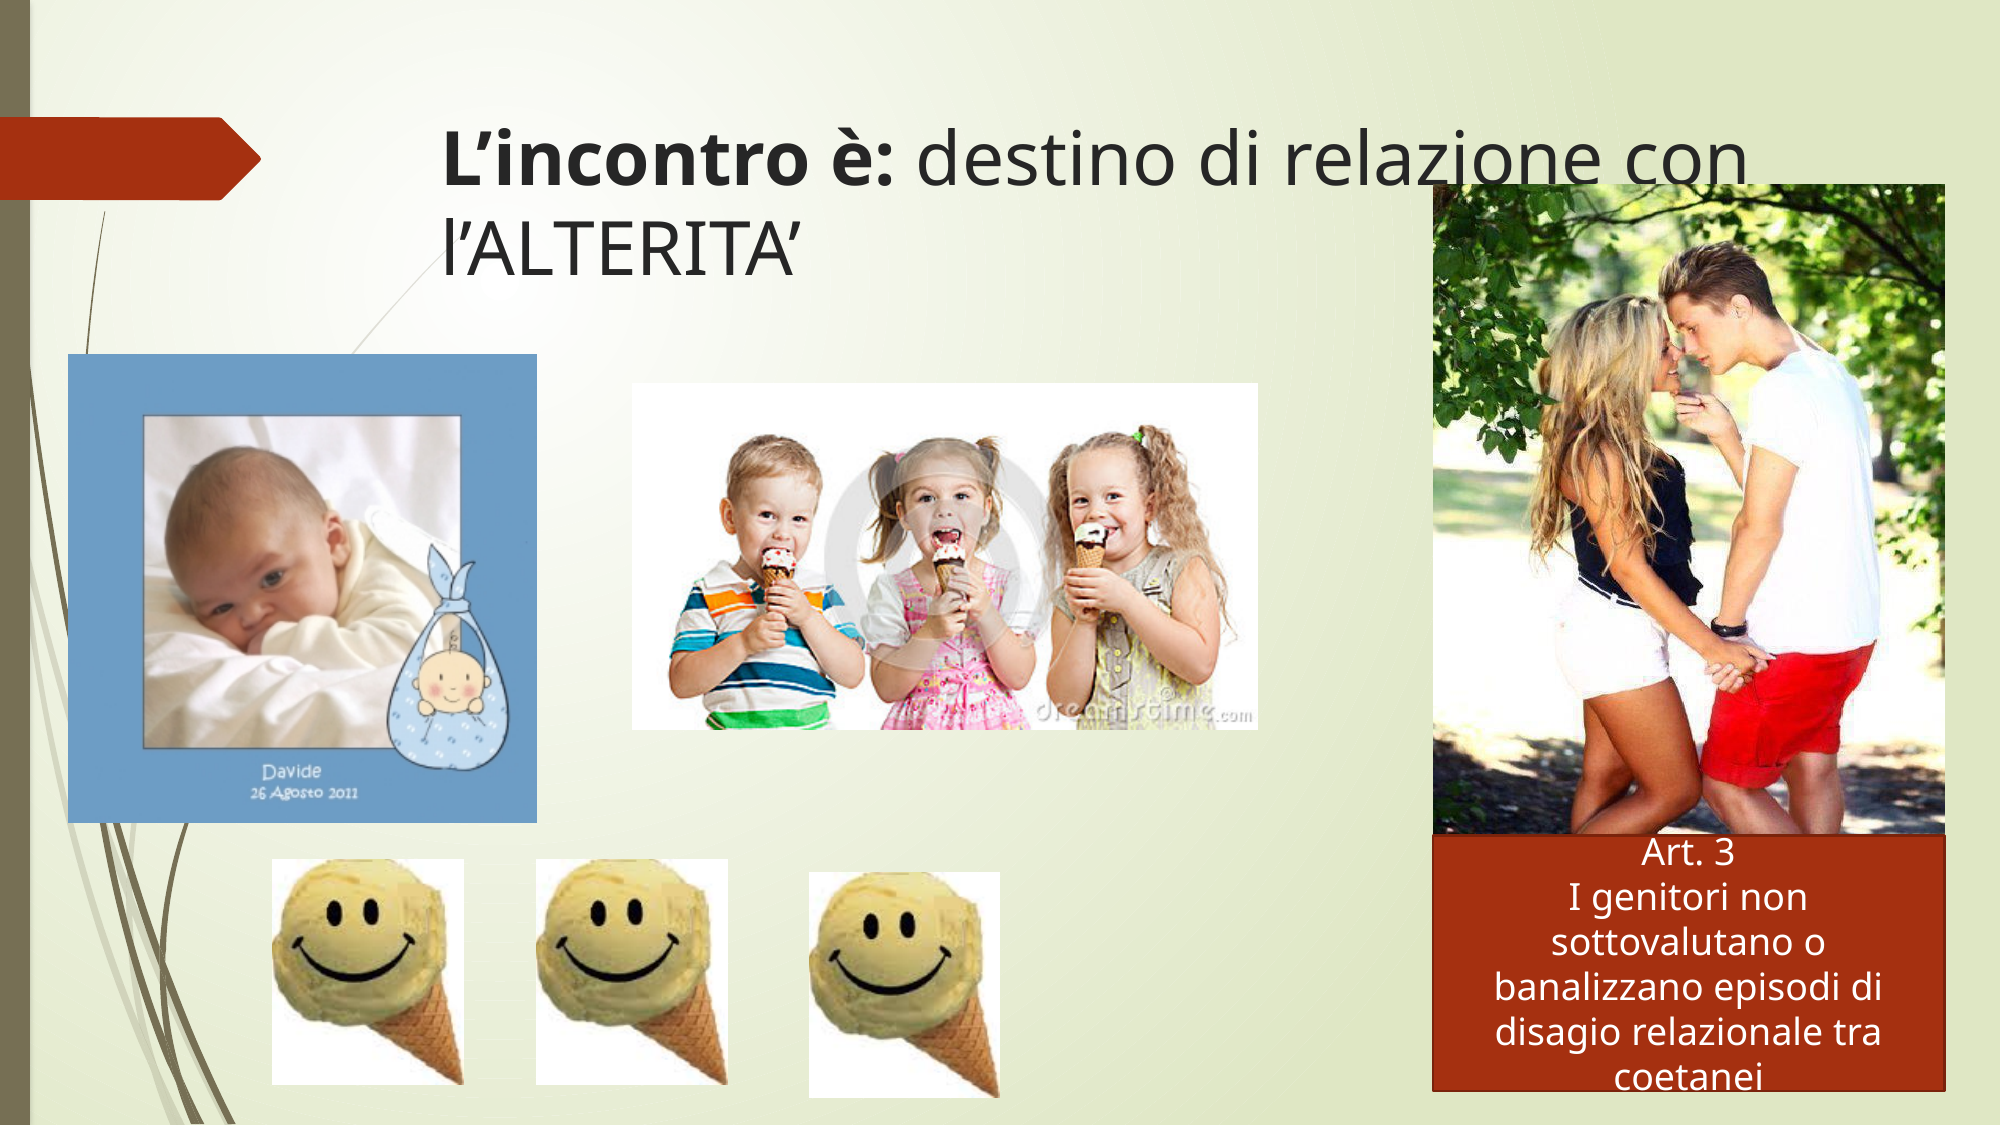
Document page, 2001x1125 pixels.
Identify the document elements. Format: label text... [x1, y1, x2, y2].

picture [536, 859, 728, 1085]
text_box Art. 3 I genitori non sottovalutano o banalizzano episodi di disagio relazionale tra coetanei [1432, 842, 1946, 1092]
picture [1432, 184, 1945, 836]
title L’incontro è: destino di relazione con l’ALTERITA’ [425, 102, 1888, 313]
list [272, 859, 464, 1085]
picture [631, 383, 1258, 730]
picture [67, 353, 538, 824]
picture [809, 871, 1001, 1098]
